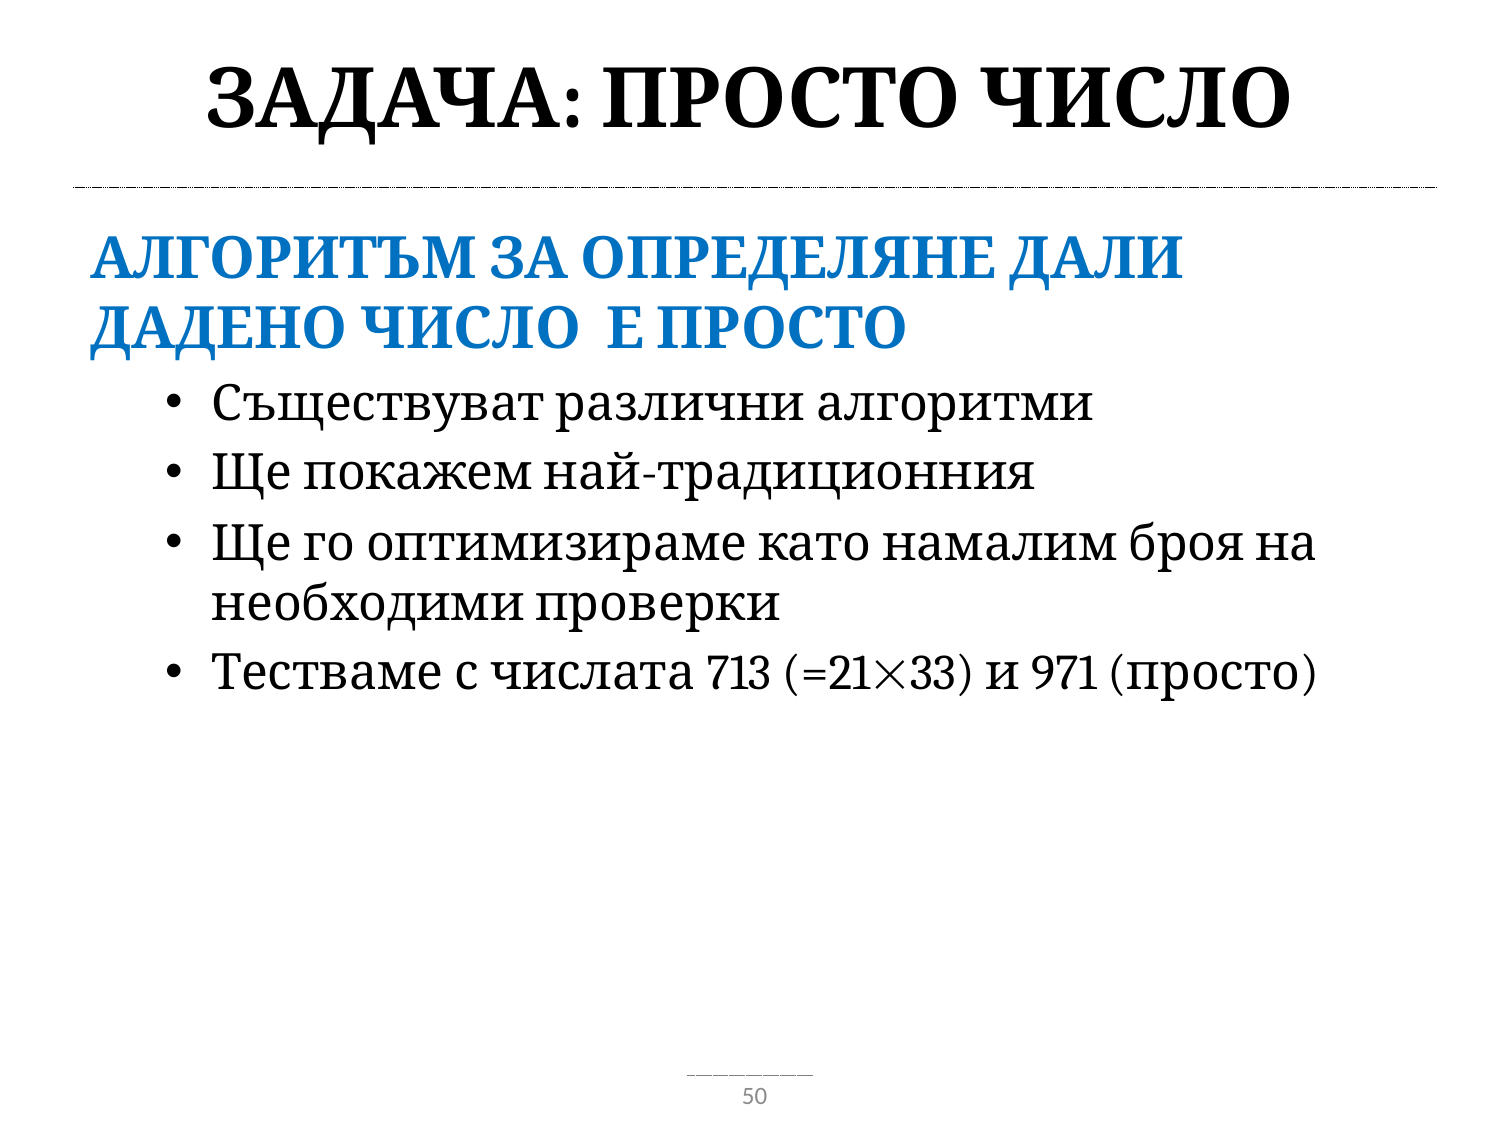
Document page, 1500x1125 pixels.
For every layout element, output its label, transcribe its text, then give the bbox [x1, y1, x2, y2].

title Задача: просто число [0, 0, 1500, 188]
slide_number 50 [579, 1065, 930, 1125]
